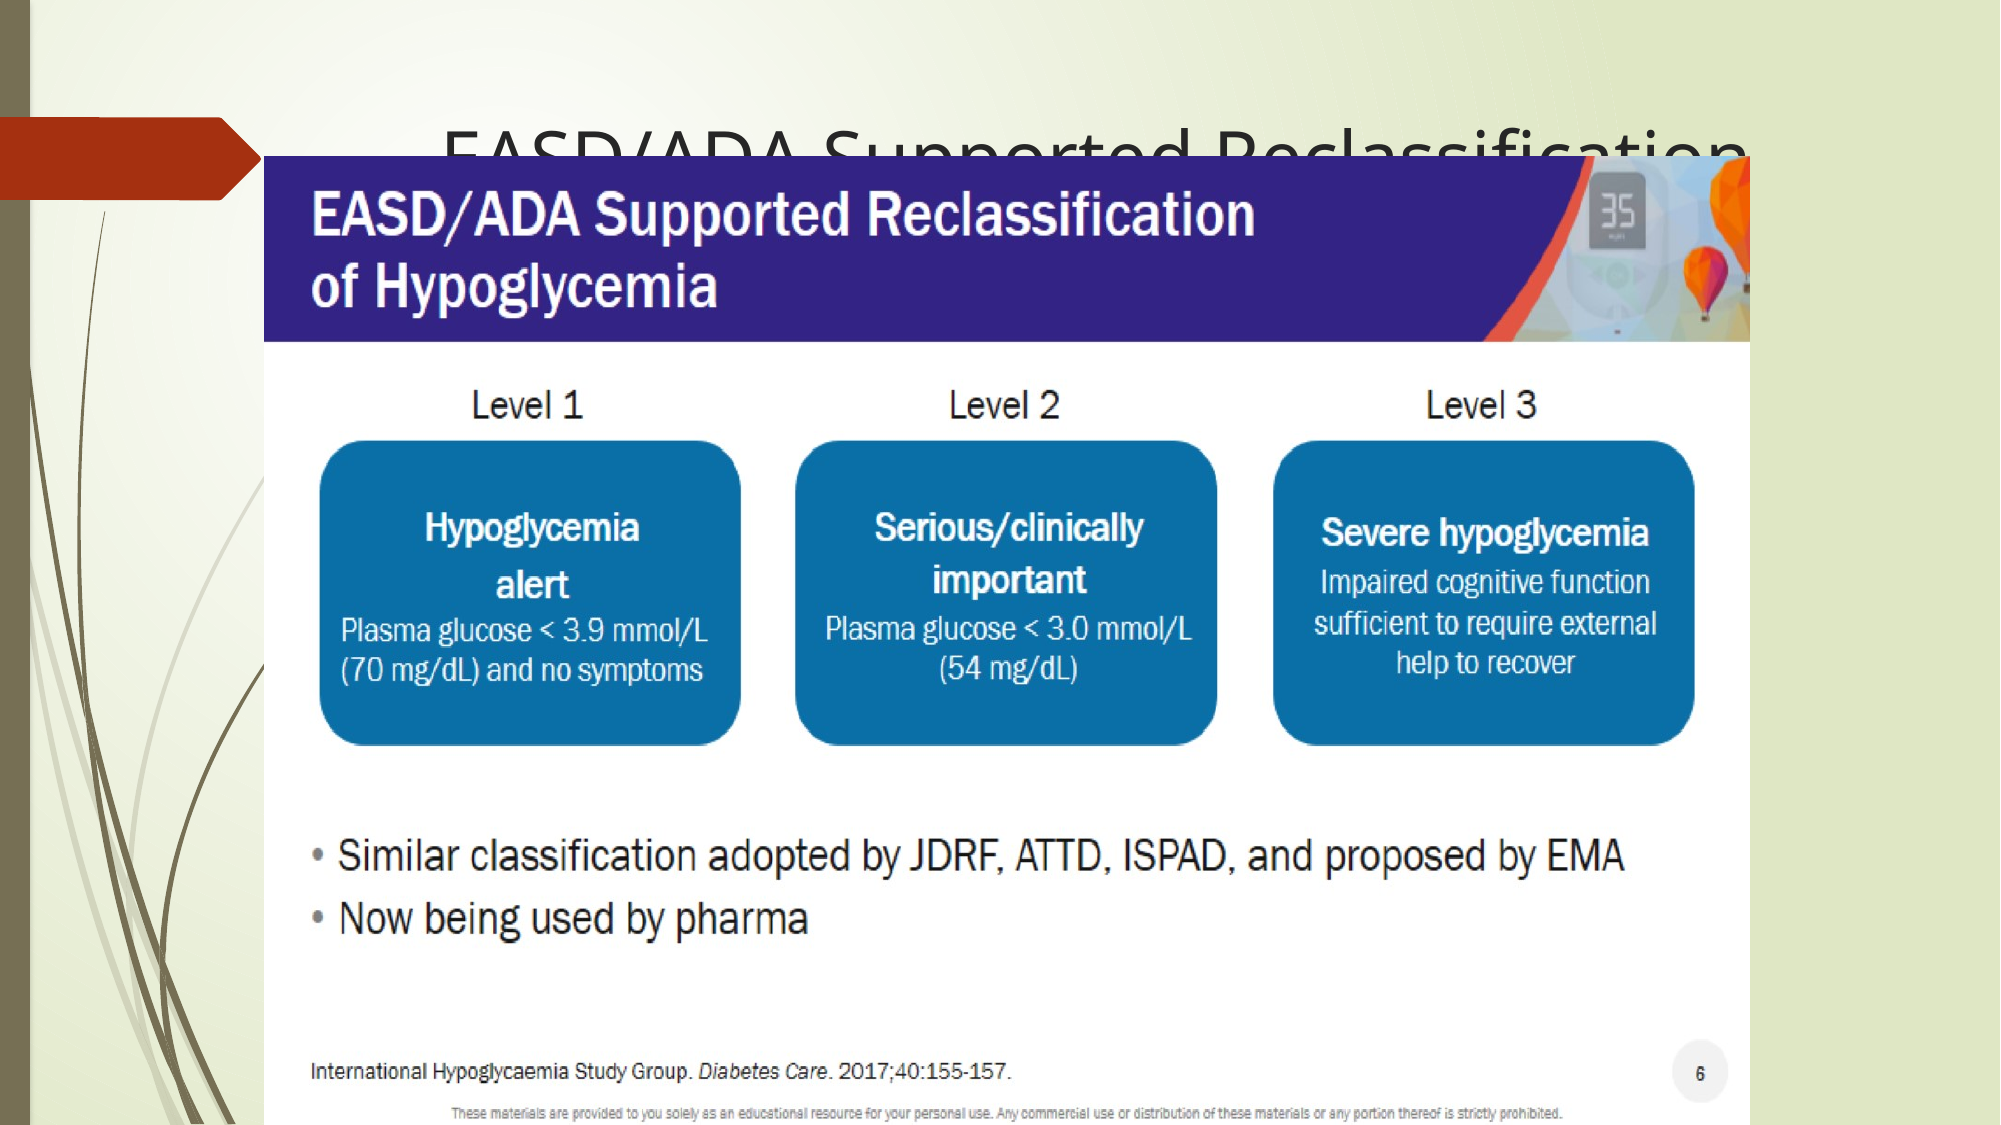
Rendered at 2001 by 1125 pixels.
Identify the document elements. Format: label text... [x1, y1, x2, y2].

title EASD/ADA Supported Reclassification of Hypoglycemia [425, 102, 1888, 313]
picture [264, 155, 1751, 1125]
